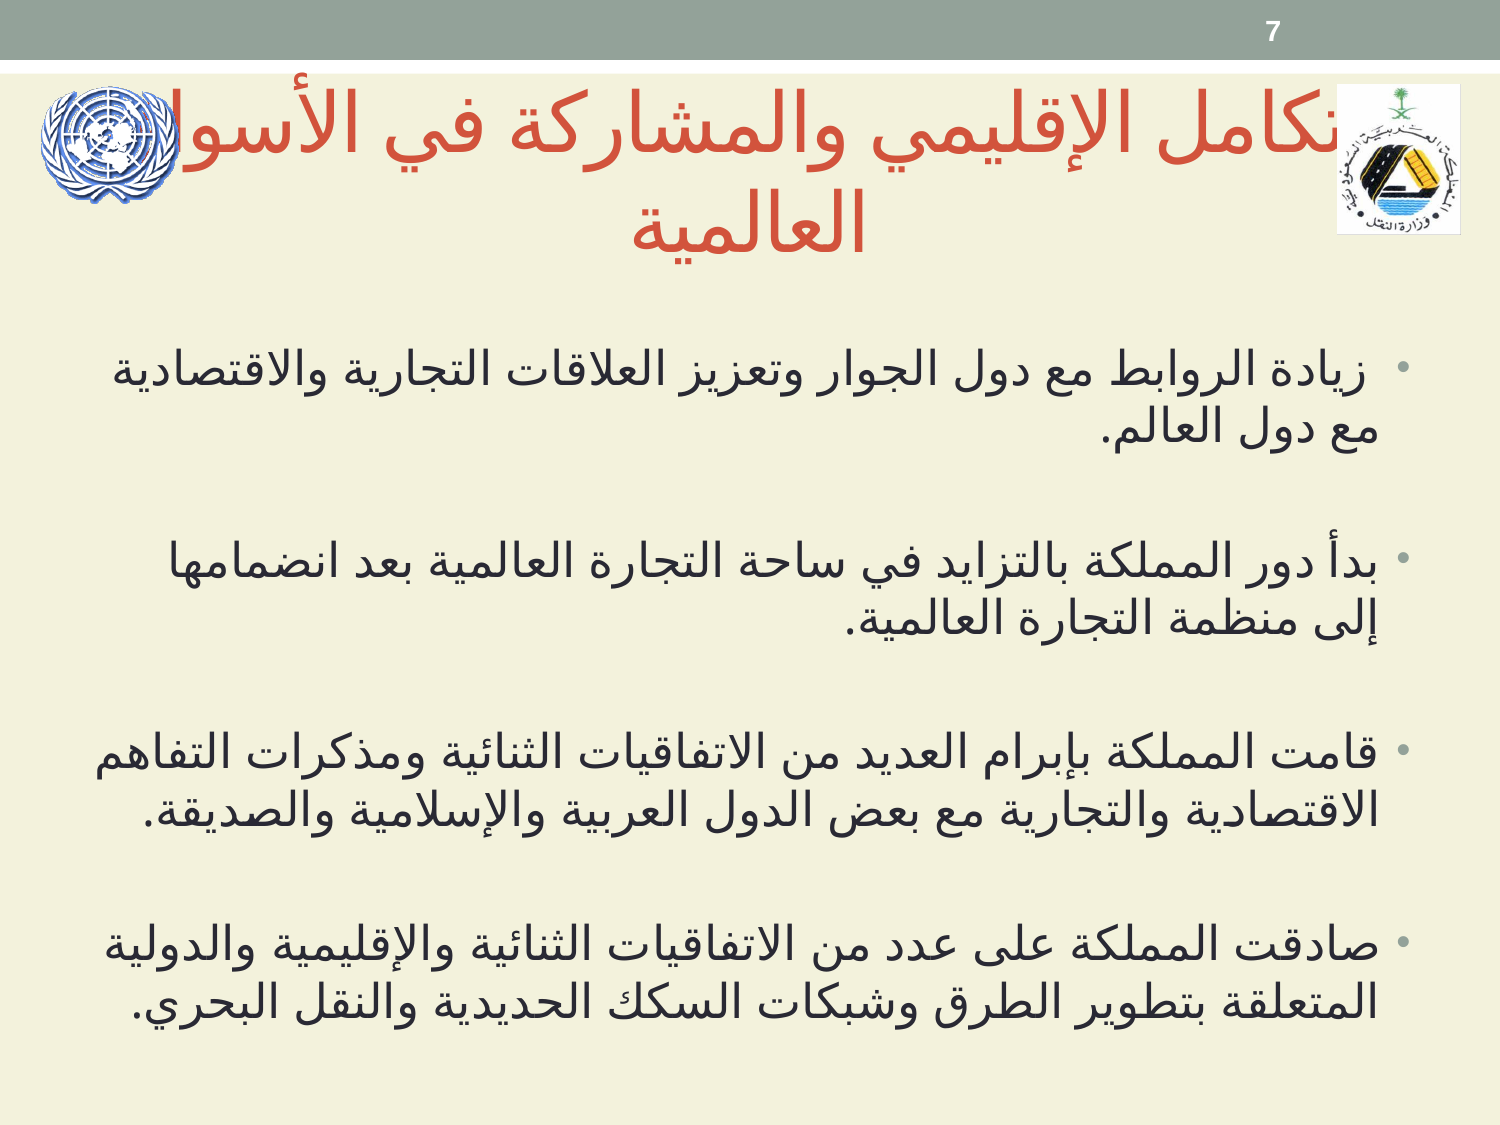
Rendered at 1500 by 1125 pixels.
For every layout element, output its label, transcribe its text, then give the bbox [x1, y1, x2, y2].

title التكامل الإقليمي والمشاركة في الأسواق العالمية [75, 87, 1425, 250]
slide_number 7 [1250, 3, 1425, 57]
picture [1337, 84, 1461, 236]
picture [37, 84, 180, 206]
list زيادة الروابط مع دول الجوار وتعزيز العلاقات التجارية والاقتصادية مع دول العالم. بدأ دور المملكة بالتزايد في ساحة التجارة العالمية بعد انضمامها إلى منظمة التجارة العالمية. قامت المملكة بإبرام العديد من الاتفاقيات الثنائية ومذكرات التفاهم الاقتصادية والتجارية مع بعض الدول العربية والإسلامية والصديقة. صادقت المملكة على عدد من الاتفاقيات الثنائية والإقليمية والدولية المتعلقة بتطوير الطرق وشبكات السكك الحديدية والنقل البحري. [75, 262, 1425, 1063]
